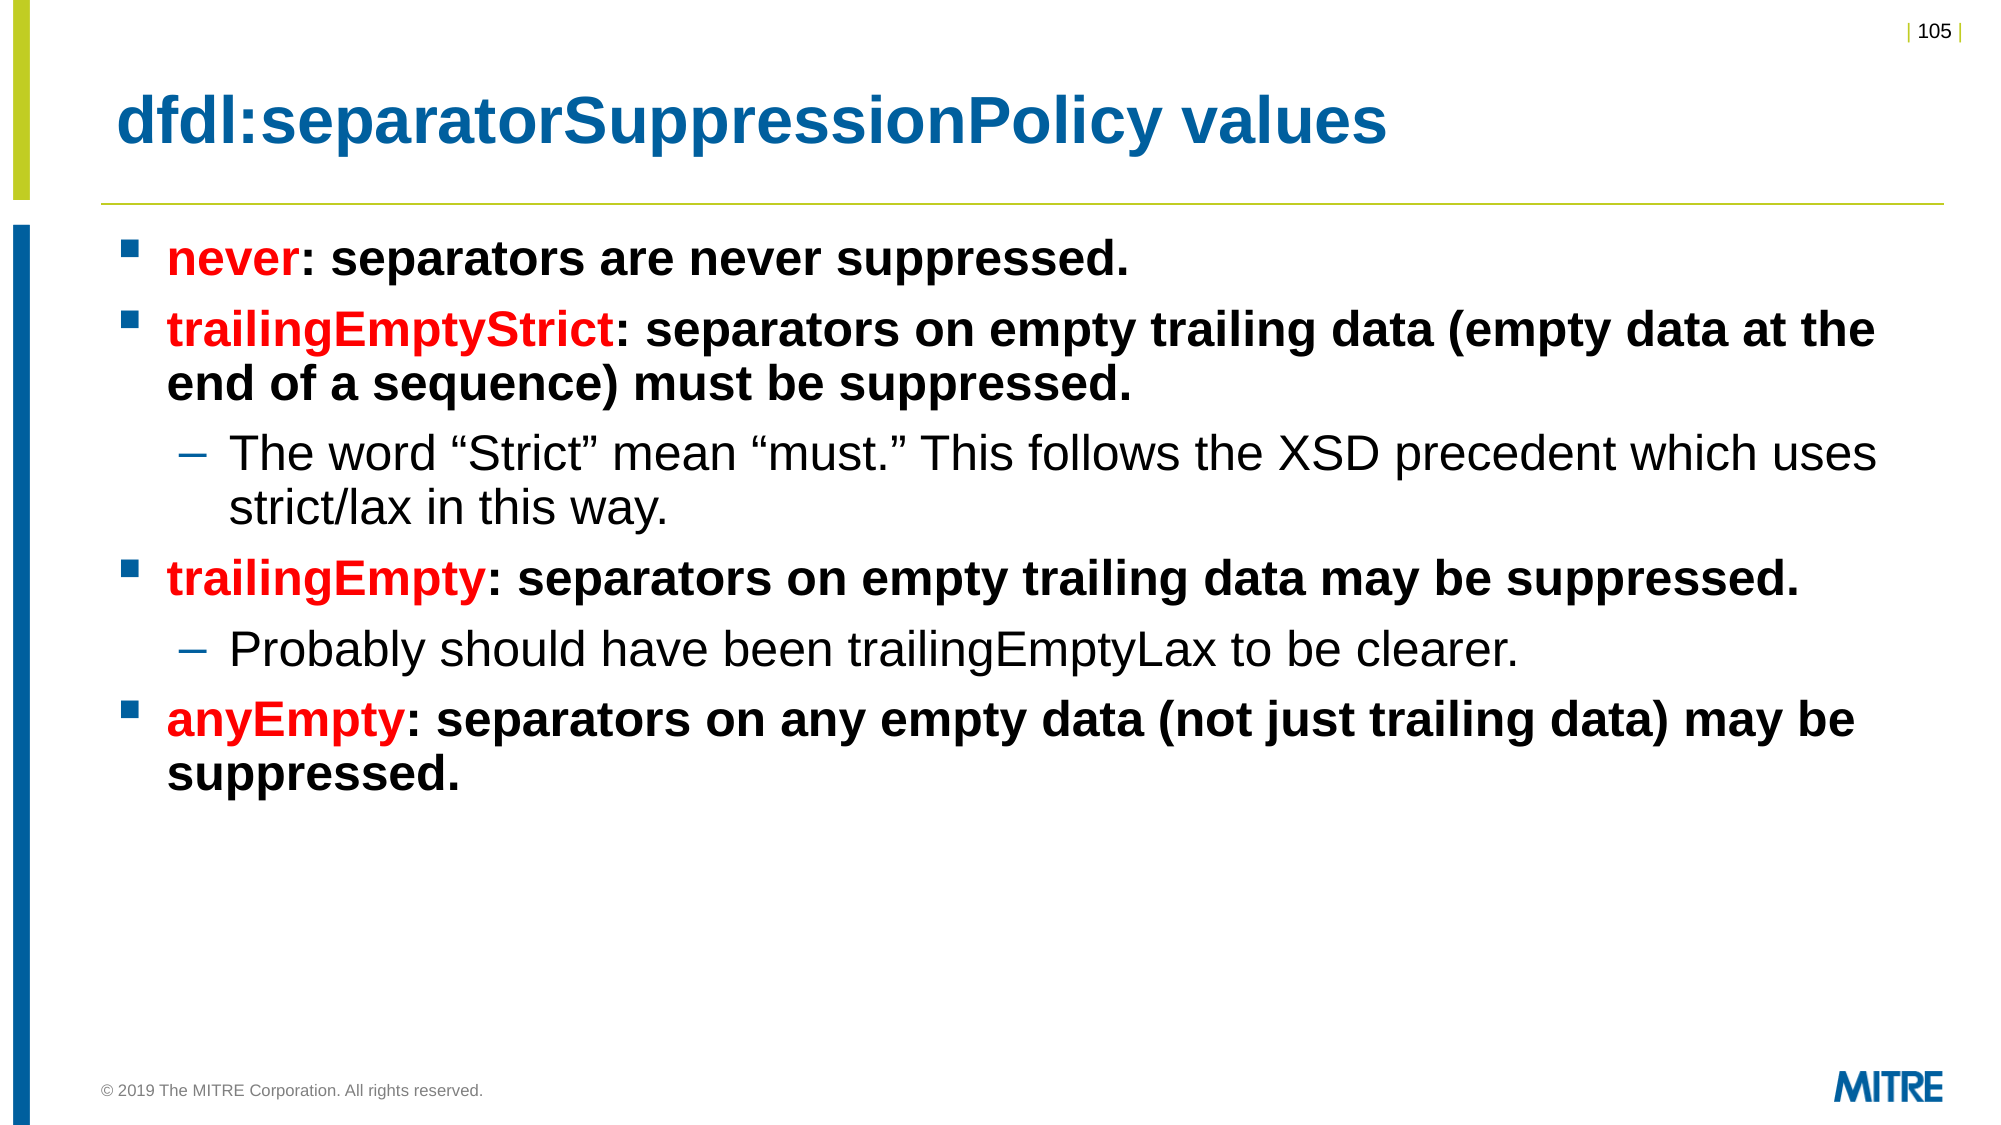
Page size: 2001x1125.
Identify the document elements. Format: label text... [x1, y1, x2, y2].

title dfdl:separatorSuppressionPolicy values [101, 60, 1945, 184]
list never: separators are never suppressed. trailingEmptyStrict: separators on empty trailing data (empty data at the end of a sequence) must be suppressed. The word “Strict” mean “must.” This follows the XSD precedent which uses strict/lax in this way. trailingEmpty: separators on empty trailing data may be suppressed. Probably should have been trailingEmptyLax to be clearer. anyEmpty: separators on any empty data (not just trailing data) may be suppressed. [101, 224, 1945, 1012]
picture [1834, 1068, 1945, 1109]
footer © 2019 The MITRE Corporation. All rights reserved. [101, 1069, 1338, 1110]
